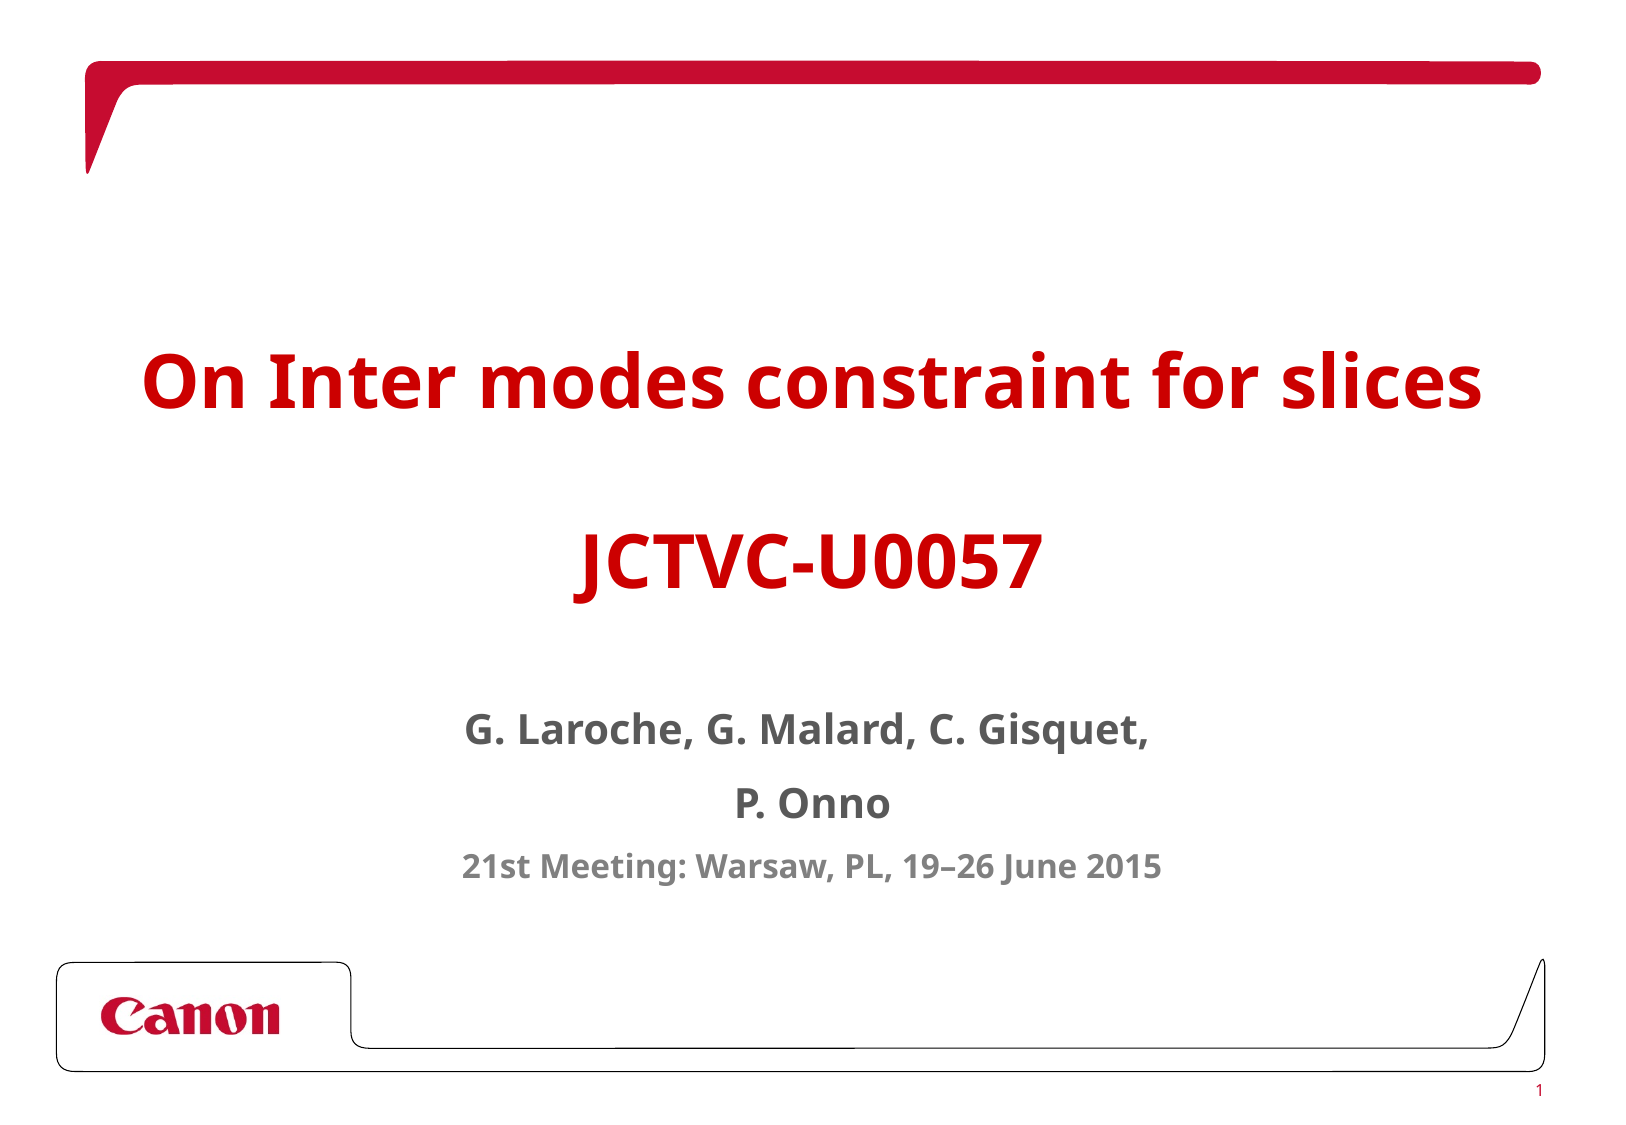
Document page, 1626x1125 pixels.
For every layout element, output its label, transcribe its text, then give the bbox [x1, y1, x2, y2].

title On Inter modes constraint for slices JCTVC-U0057 [27, 375, 1598, 563]
picture [99, 995, 281, 1035]
subtitle G. Laroche, G. Malard, C. Gisquet, P. Onno 21st Meeting: Warsaw, PL, 19–26 June 2015 [189, 680, 1436, 969]
slide_number 1 [1414, 1063, 1545, 1103]
